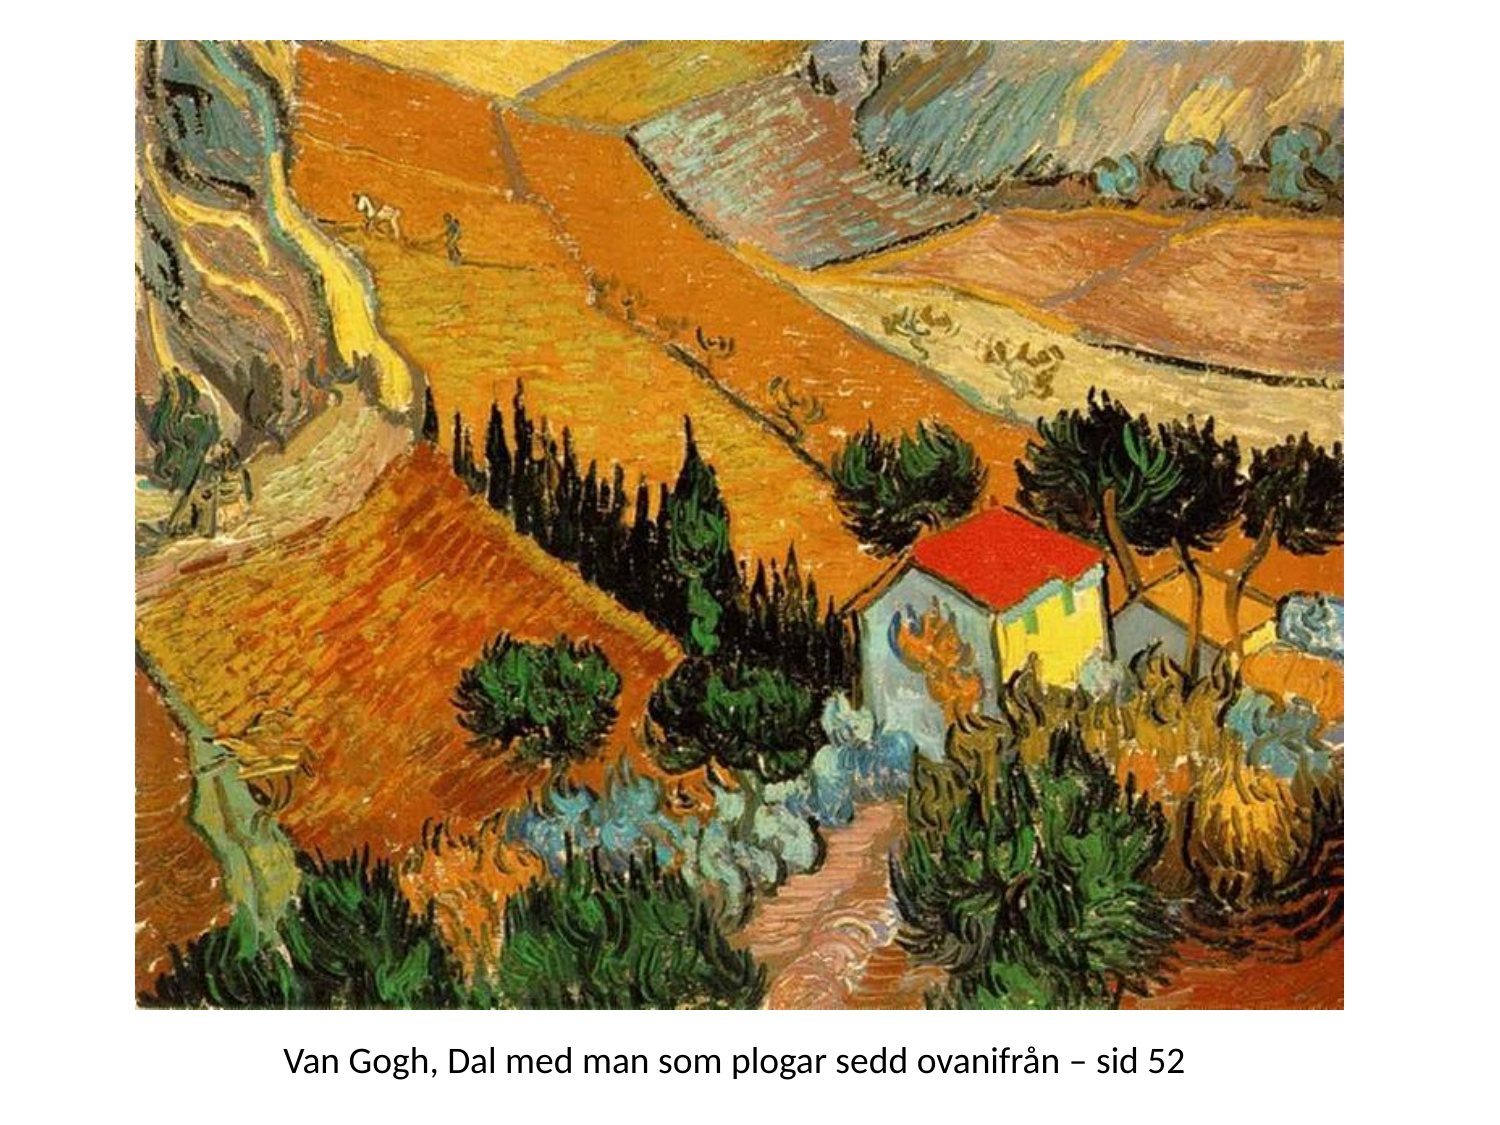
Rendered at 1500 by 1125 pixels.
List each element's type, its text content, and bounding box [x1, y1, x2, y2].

picture [135, 40, 1344, 1010]
text_box Van Gogh, Dal med man som plogar sedd ovanifrån – sid 52 [268, 1028, 1211, 1088]
